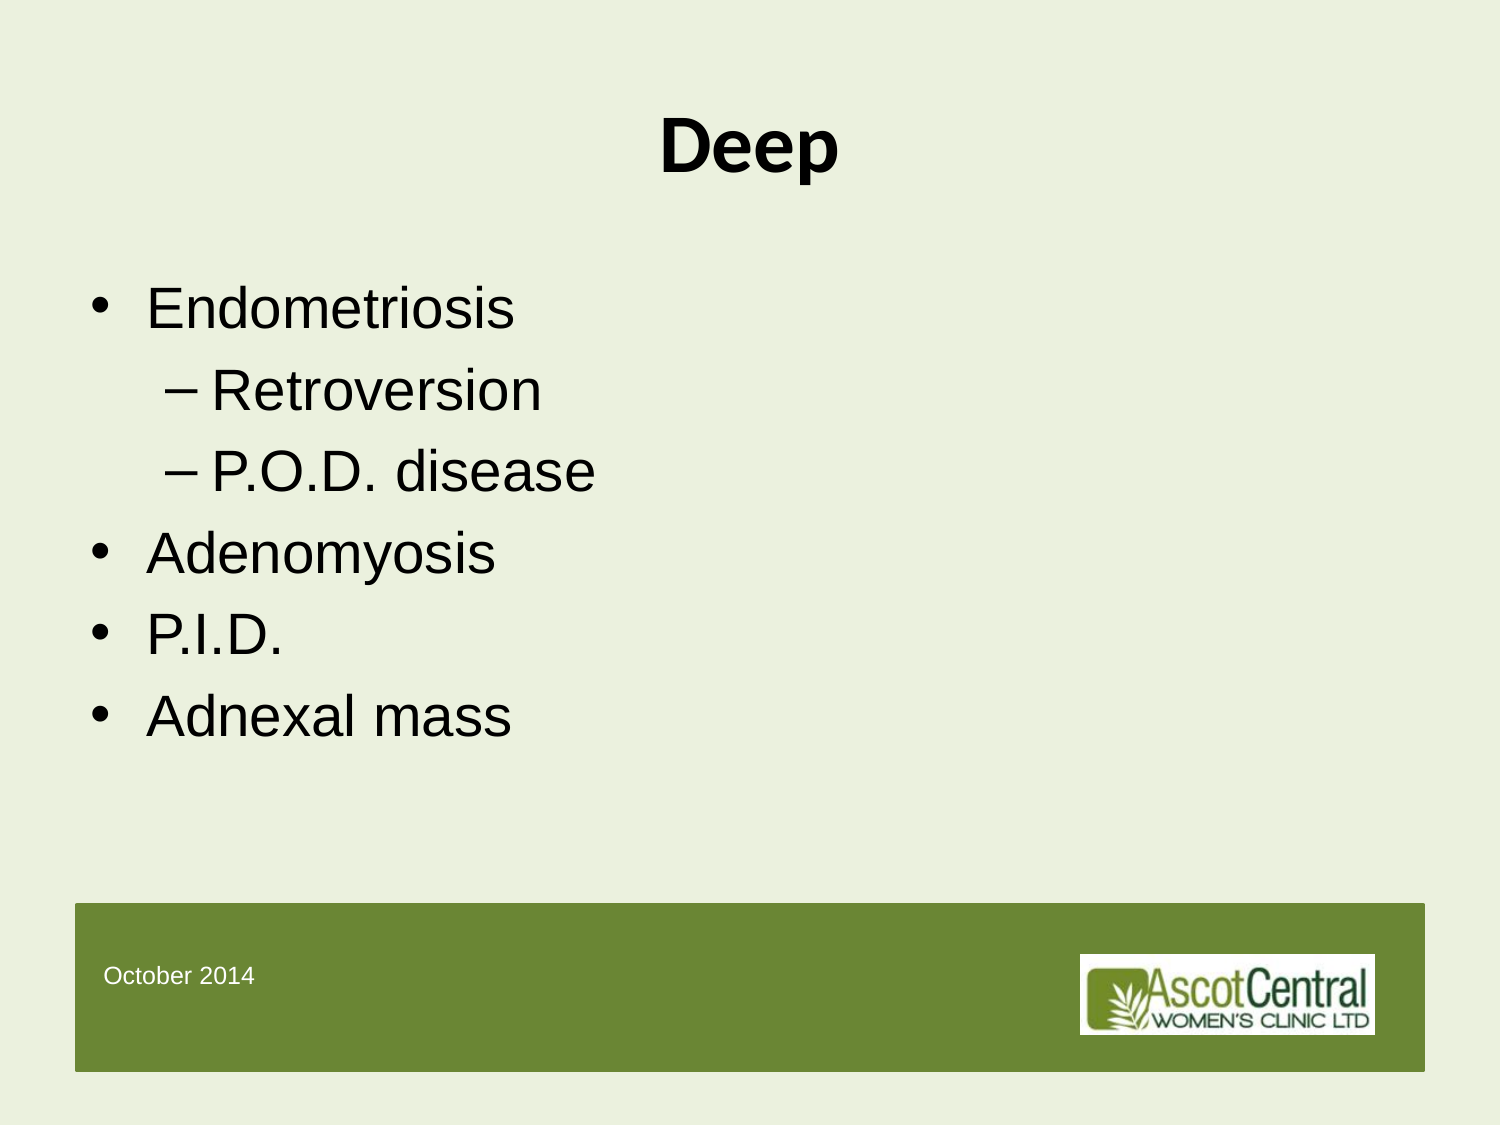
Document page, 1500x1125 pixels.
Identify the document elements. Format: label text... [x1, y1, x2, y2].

picture [1080, 1005, 1375, 1035]
title Deep [75, 45, 1425, 233]
list Endometriosis Retroversion P.O.D. disease Adenomyosis P.I.D. Adnexal mass [75, 262, 1425, 1005]
